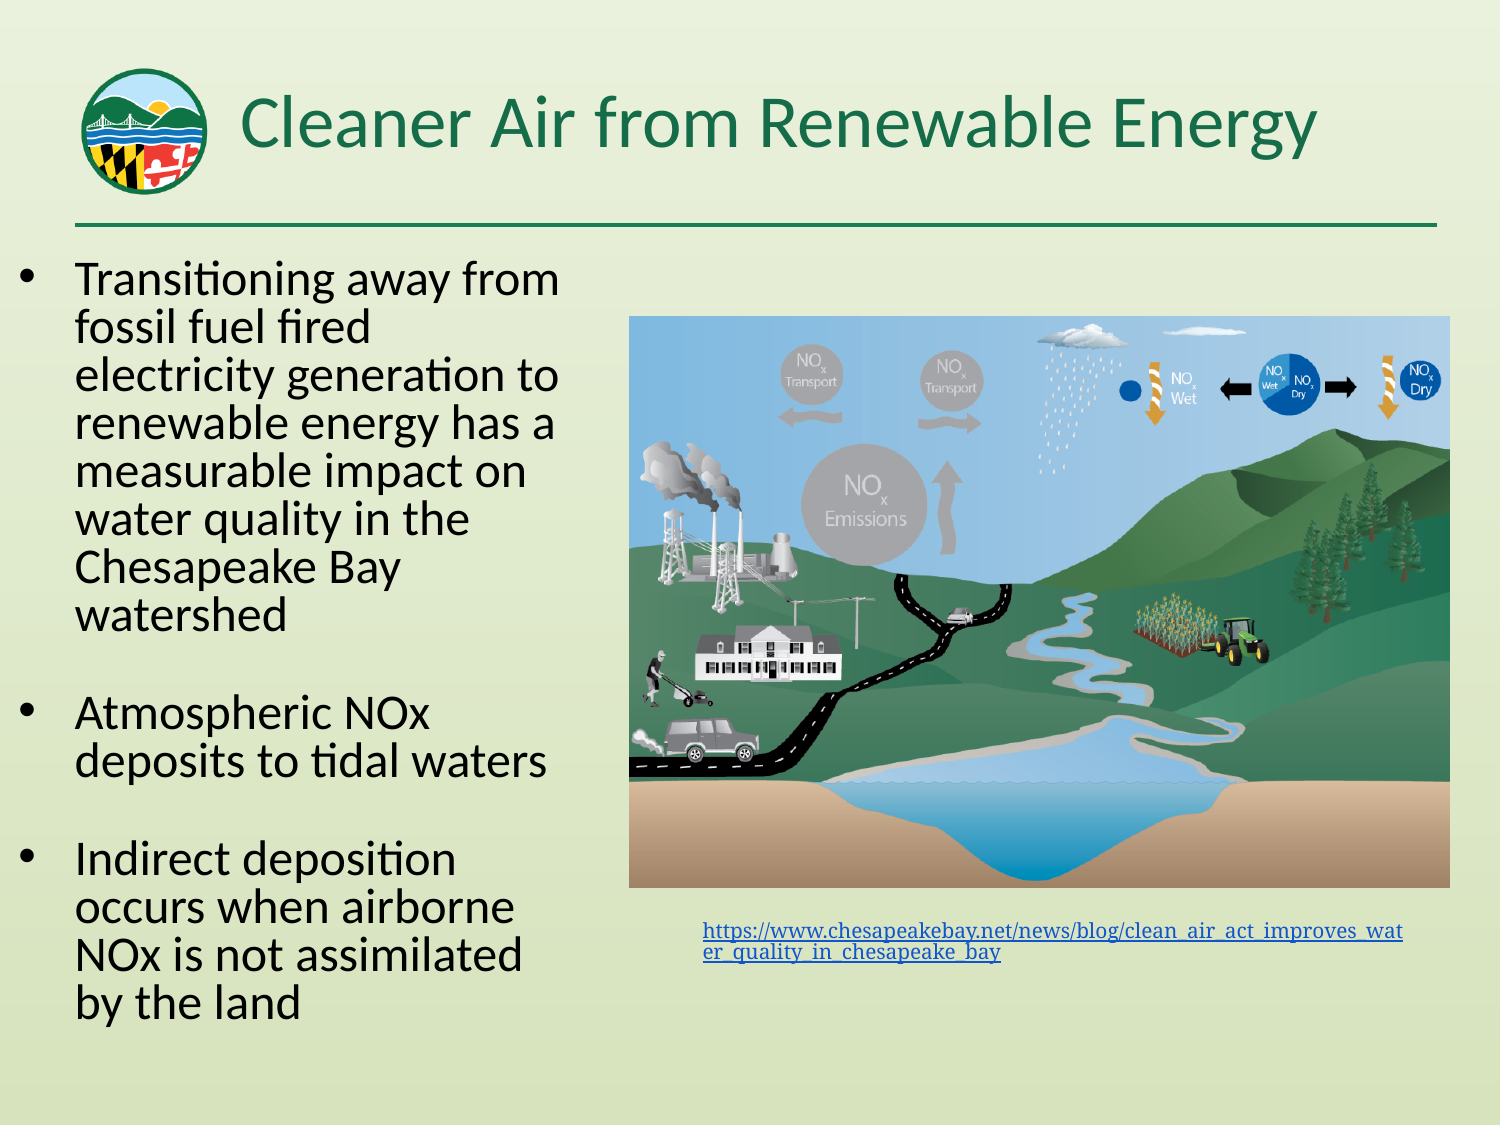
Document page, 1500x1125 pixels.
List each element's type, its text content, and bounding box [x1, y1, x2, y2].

picture [75, 62, 213, 200]
text_box https://www.chesapeakebay.net/news/blog/clean_air_act_improves_water_quality_in_chesapeake_bay [687, 910, 1425, 954]
title Cleaner Air from Renewable Energy [225, 23, 1400, 212]
text_box Transitioning away from fossil fuel fired electricity generation to renewable energy has a measurable impact on water quality in the Chesapeake Bay watershed Atmospheric NOx deposits to tidal waters Indirect deposition occurs when airborne NOx is not assimilated by the land [3, 249, 580, 1037]
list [628, 316, 1450, 888]
